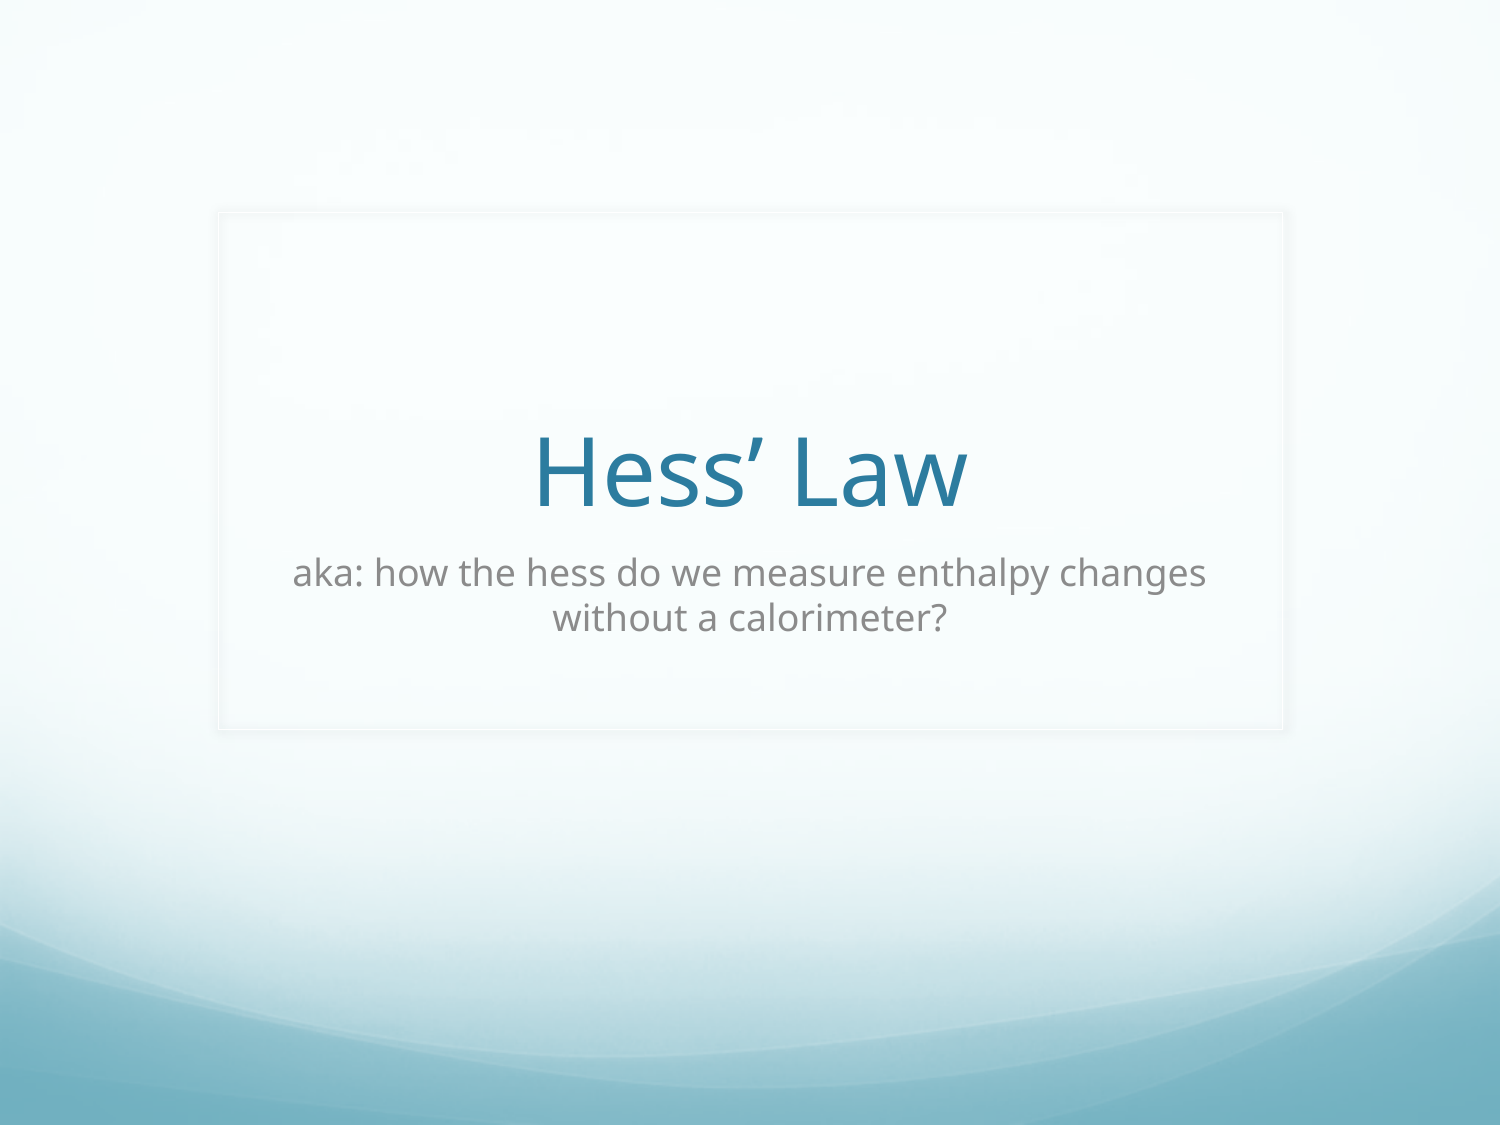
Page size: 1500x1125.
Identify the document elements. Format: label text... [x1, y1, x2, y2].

subtitle aka: how the hess do we measure enthalpy changes without a calorimeter? [217, 541, 1283, 692]
title Hess’ Law [217, 249, 1283, 533]
